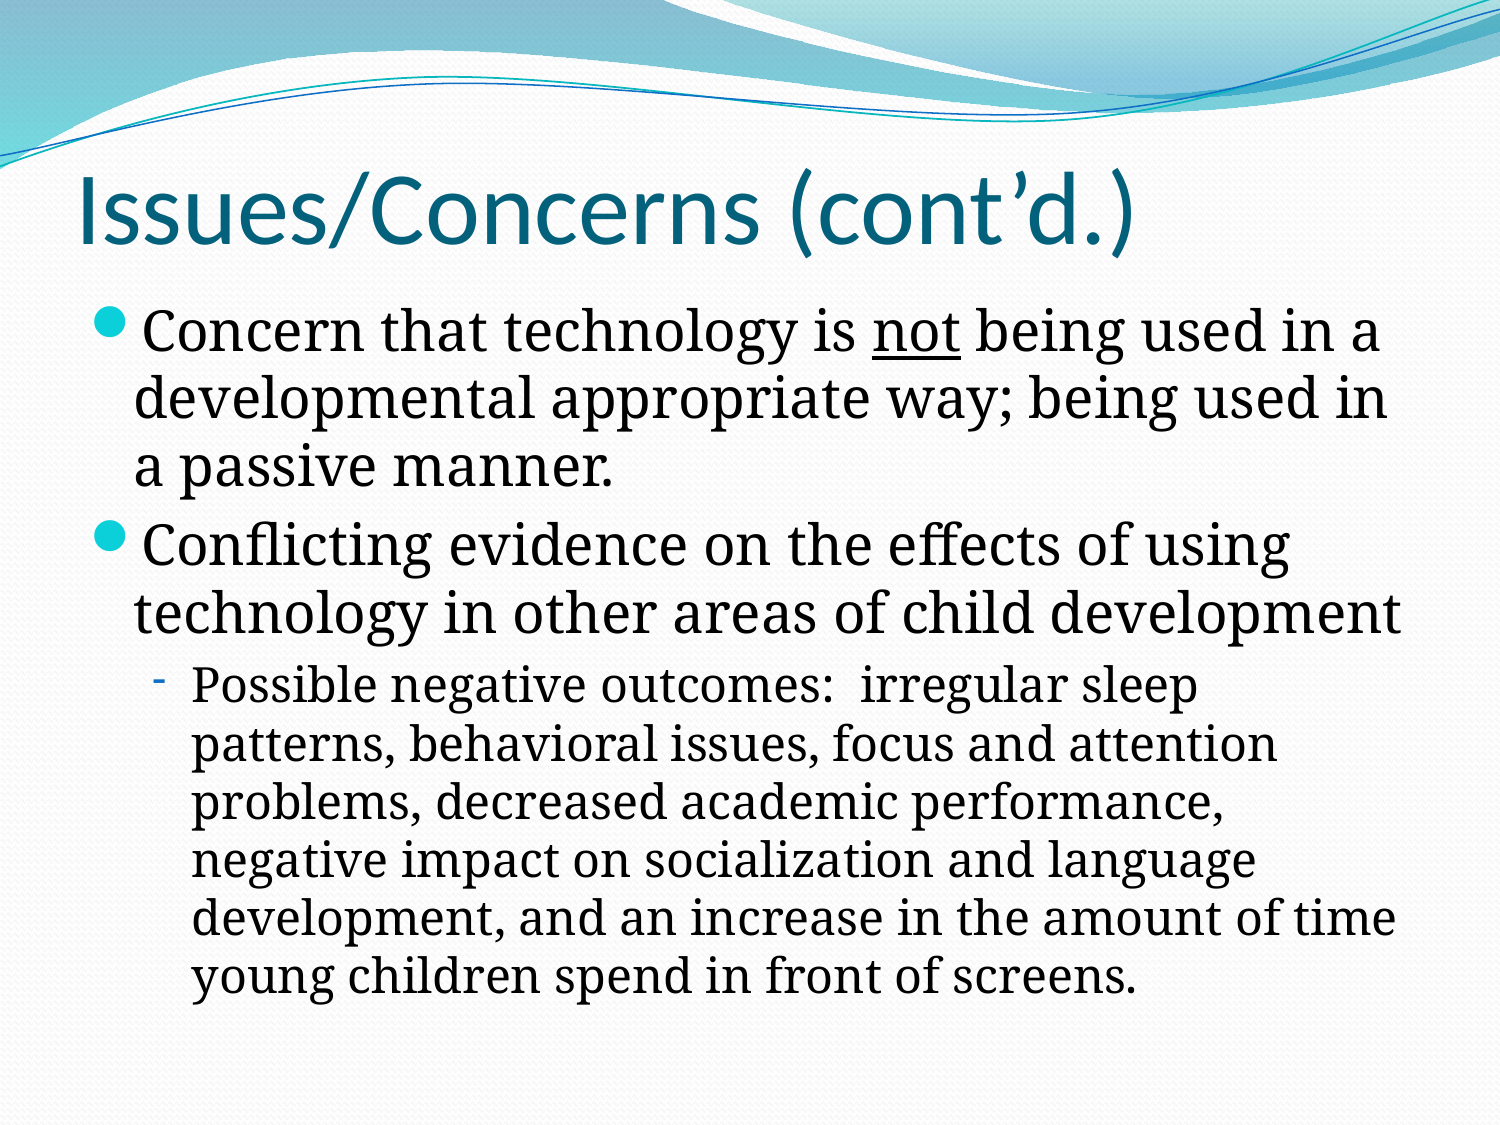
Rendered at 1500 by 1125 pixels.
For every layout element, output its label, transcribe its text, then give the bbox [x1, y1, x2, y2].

list Concern that technology is not being used in a developmental appropriate way; being used in a passive manner. Conflicting evidence on the effects of using technology in other areas of child development Possible negative outcomes: irregular sleep patterns, behavioral issues, focus and attention problems, decreased academic performance, negative impact on socialization and language development, and an increase in the amount of time young children spend in front of screens. [75, 287, 1425, 1038]
title Issues/Concerns (cont’d.) [75, 112, 1425, 266]
